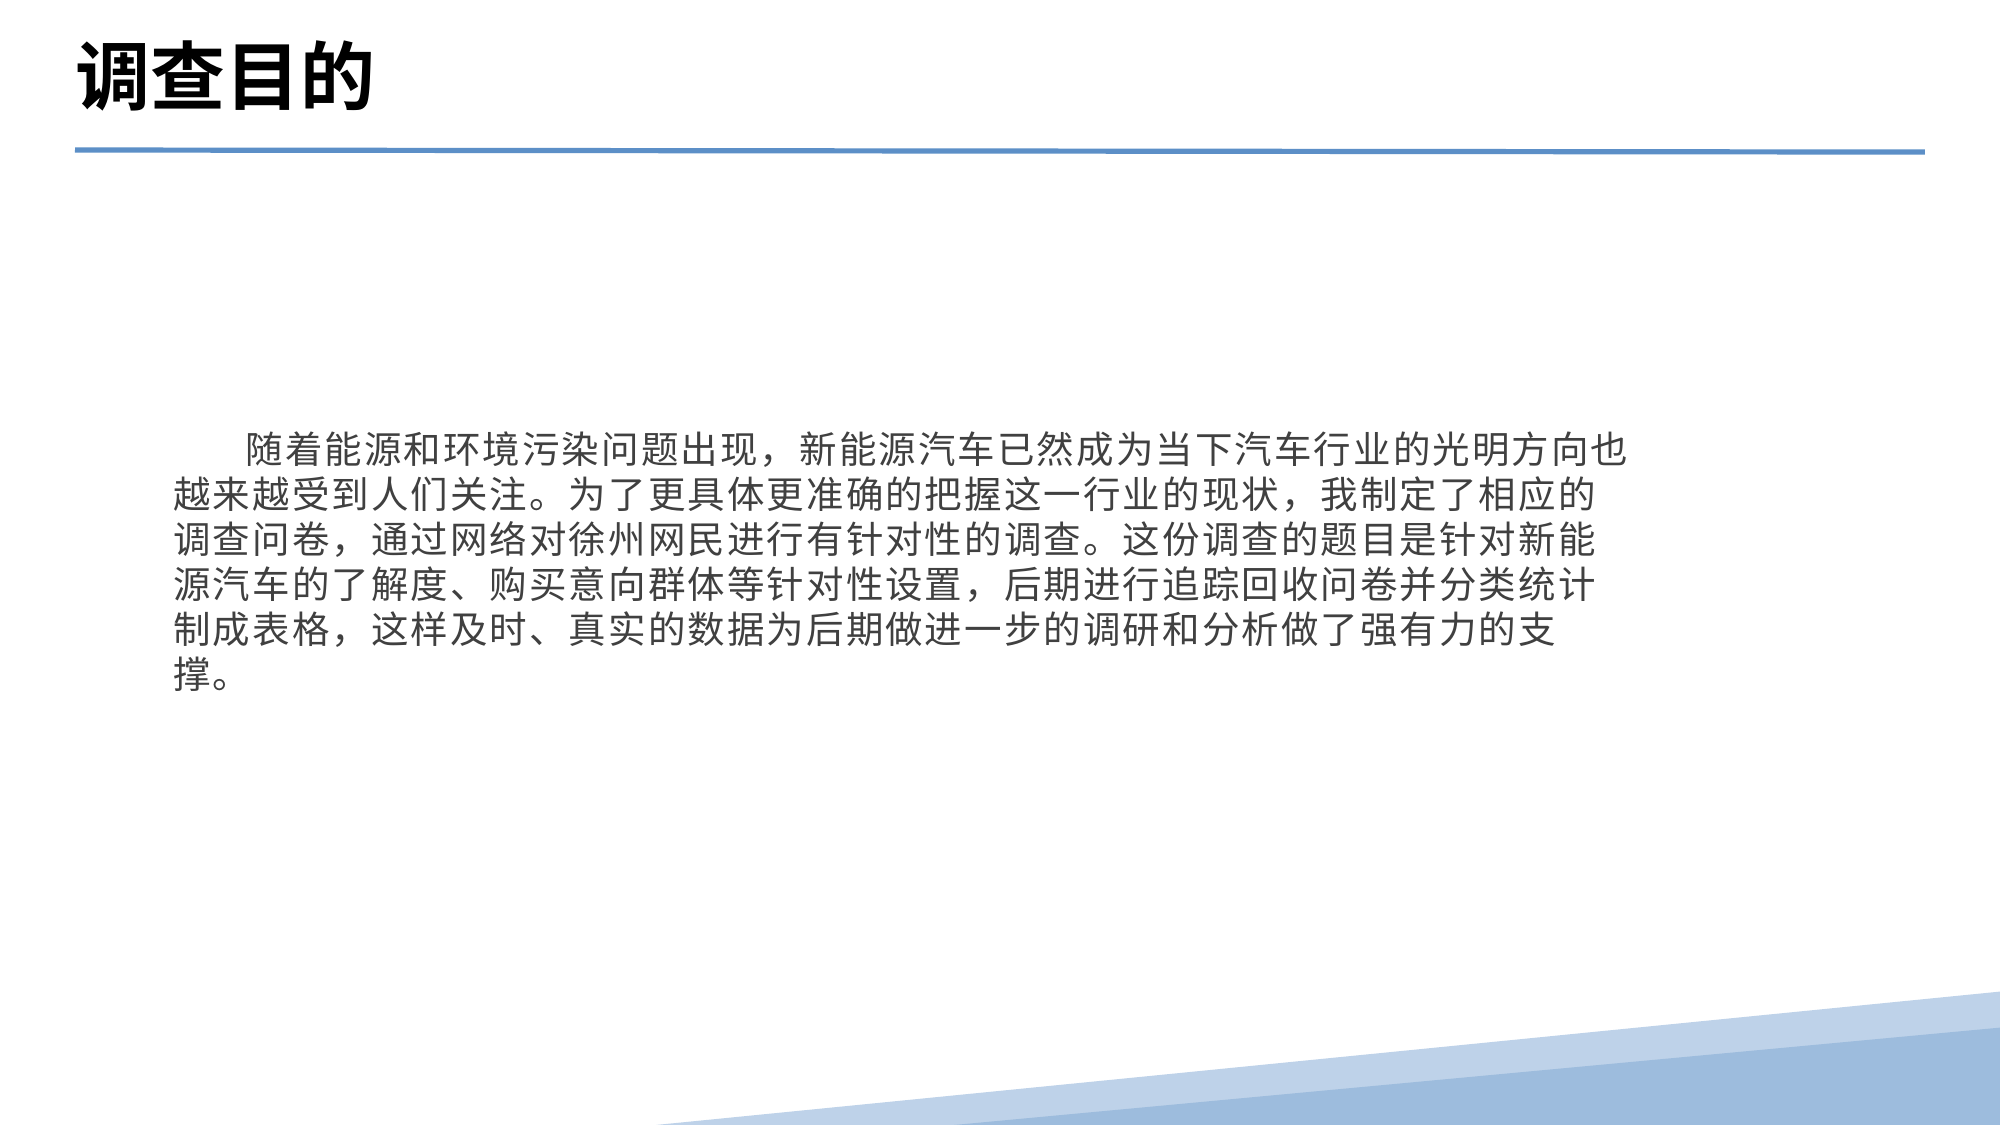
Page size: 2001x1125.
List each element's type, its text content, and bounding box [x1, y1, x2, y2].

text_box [656, 991, 2000, 1125]
text_box 调查目的 [75, 24, 1925, 125]
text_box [74, 149, 1925, 153]
text_box 随着能源和环境污染问题出现，新能源汽车已然成为当下汽车行业的光明方向也越来越受到人们关注。为了更具体更准确的把握这一行业的现状，我制定了相应的调查问卷，通过网络对徐州网民进行有针对性的调查。这份调查的题目是针对新能源汽车的了解度、购买意向群体等针对性设置，后期进行追踪回收问卷并分类统计制成表格，这样及时、真实的数据为后期做进一步的调研和分析做了强有力的支撑。 [162, 251, 1643, 925]
